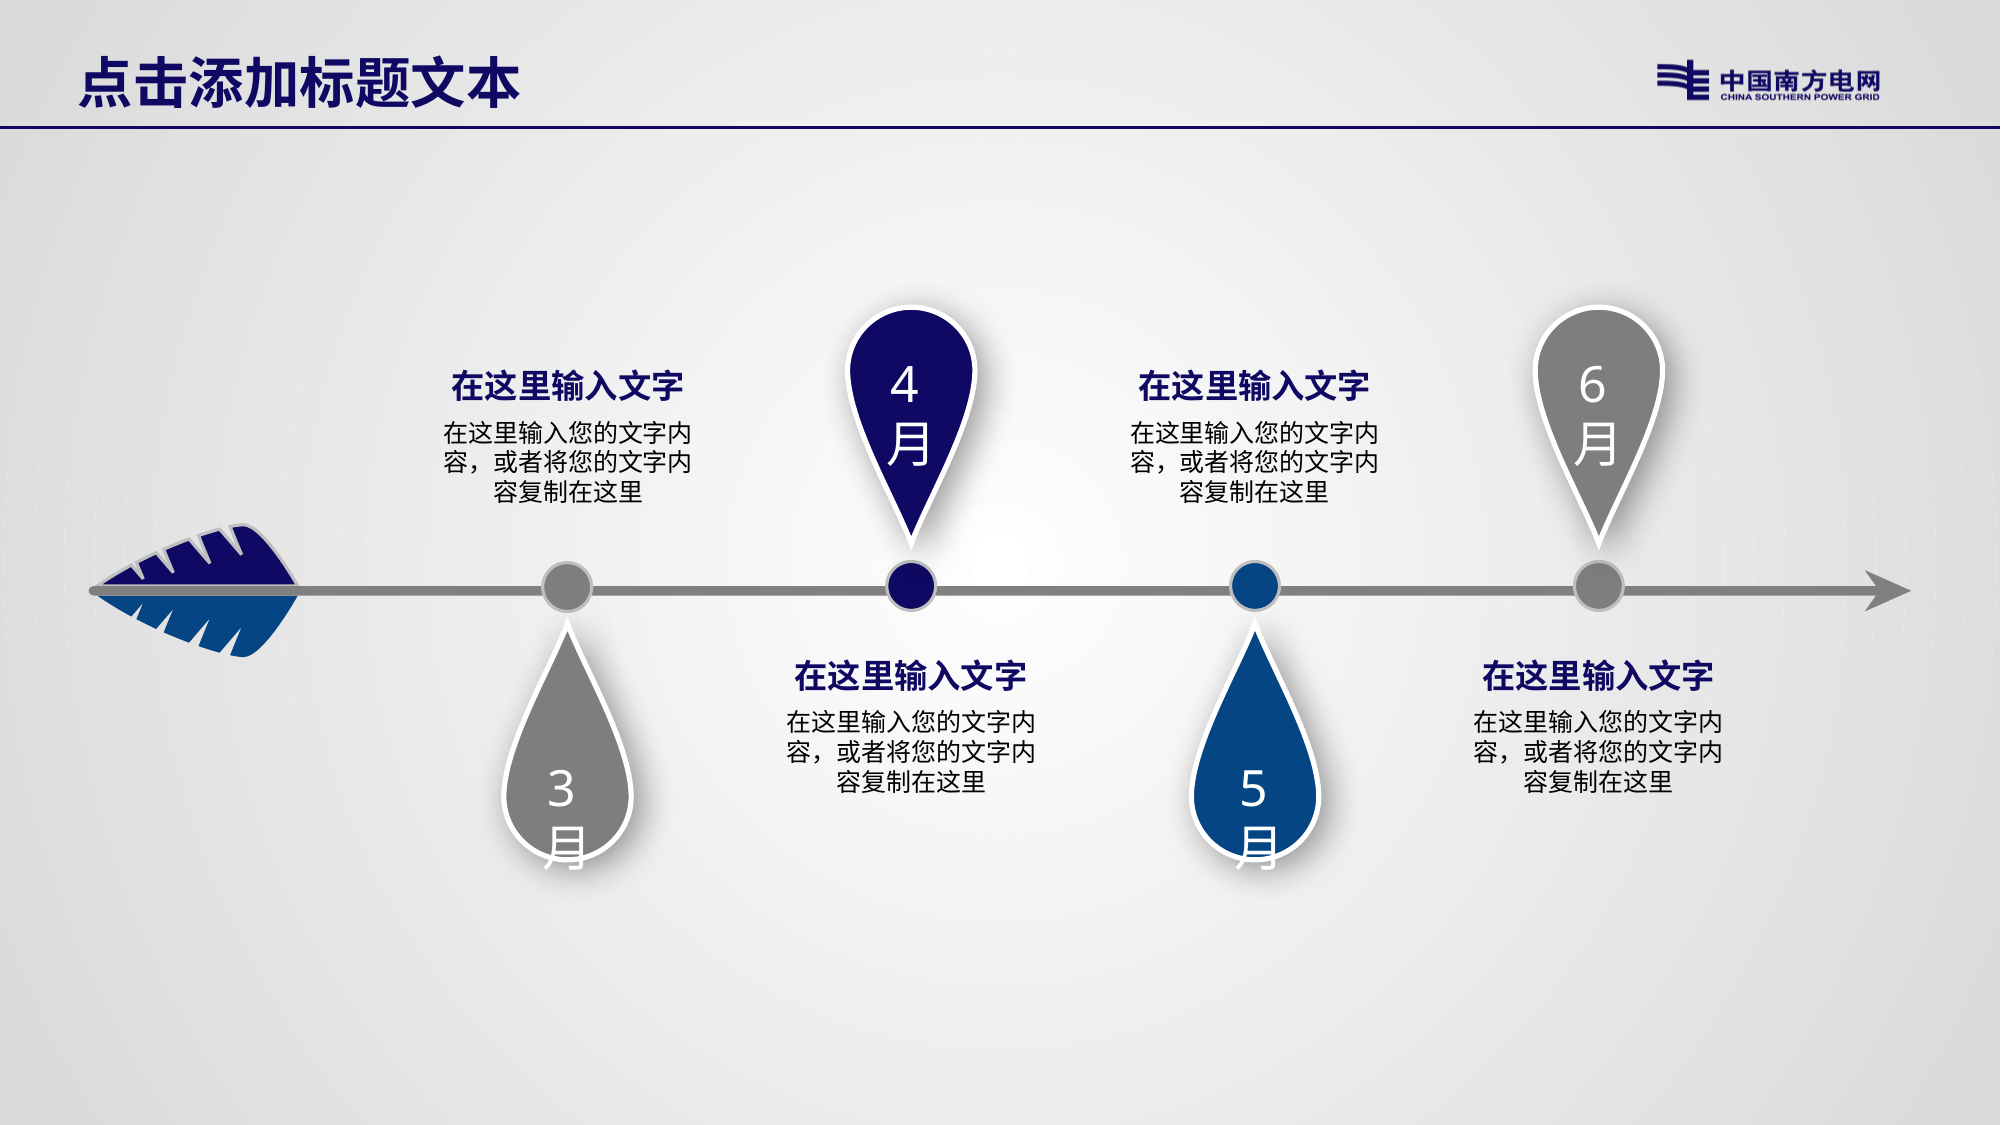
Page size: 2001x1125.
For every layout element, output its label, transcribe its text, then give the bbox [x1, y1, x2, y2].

text_box [846, 306, 976, 408]
picture [1634, 40, 1920, 124]
text_box [1534, 346, 1539, 403]
text_box [1539, 306, 1664, 406]
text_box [88, 524, 1912, 658]
text_box 在这里输入您的文字内容，或者将您的文字内容复制在这里 [1451, 703, 1747, 804]
text_box 在这里输入文字 [1107, 358, 1403, 413]
text_box [881, 480, 942, 524]
text_box [1190, 658, 1311, 831]
text_box [502, 762, 508, 822]
text_box 在这里输入您的文字内容，或者将您的文字内容复制在这里 [420, 413, 716, 515]
text_box 在这里输入您的文字内容，或者将您的文字内容复制在这里 [763, 703, 1059, 804]
text_box 6月 [1539, 344, 1658, 480]
text_box 5月 [1200, 749, 1319, 884]
text_box 在这里输入文字 [763, 658, 1059, 703]
text_box 3月 [508, 749, 627, 884]
text_box 在这里输入文字 [1451, 658, 1747, 703]
text_box 点击添加标题文本 [63, 40, 537, 122]
text_box 在这里输入文字 [420, 358, 716, 413]
text_box 4月 [852, 344, 970, 480]
text_box [1569, 480, 1629, 524]
text_box [627, 762, 633, 822]
text_box [512, 658, 623, 749]
text_box 在这里输入您的文字内容，或者将您的文字内容复制在这里 [1107, 413, 1403, 515]
